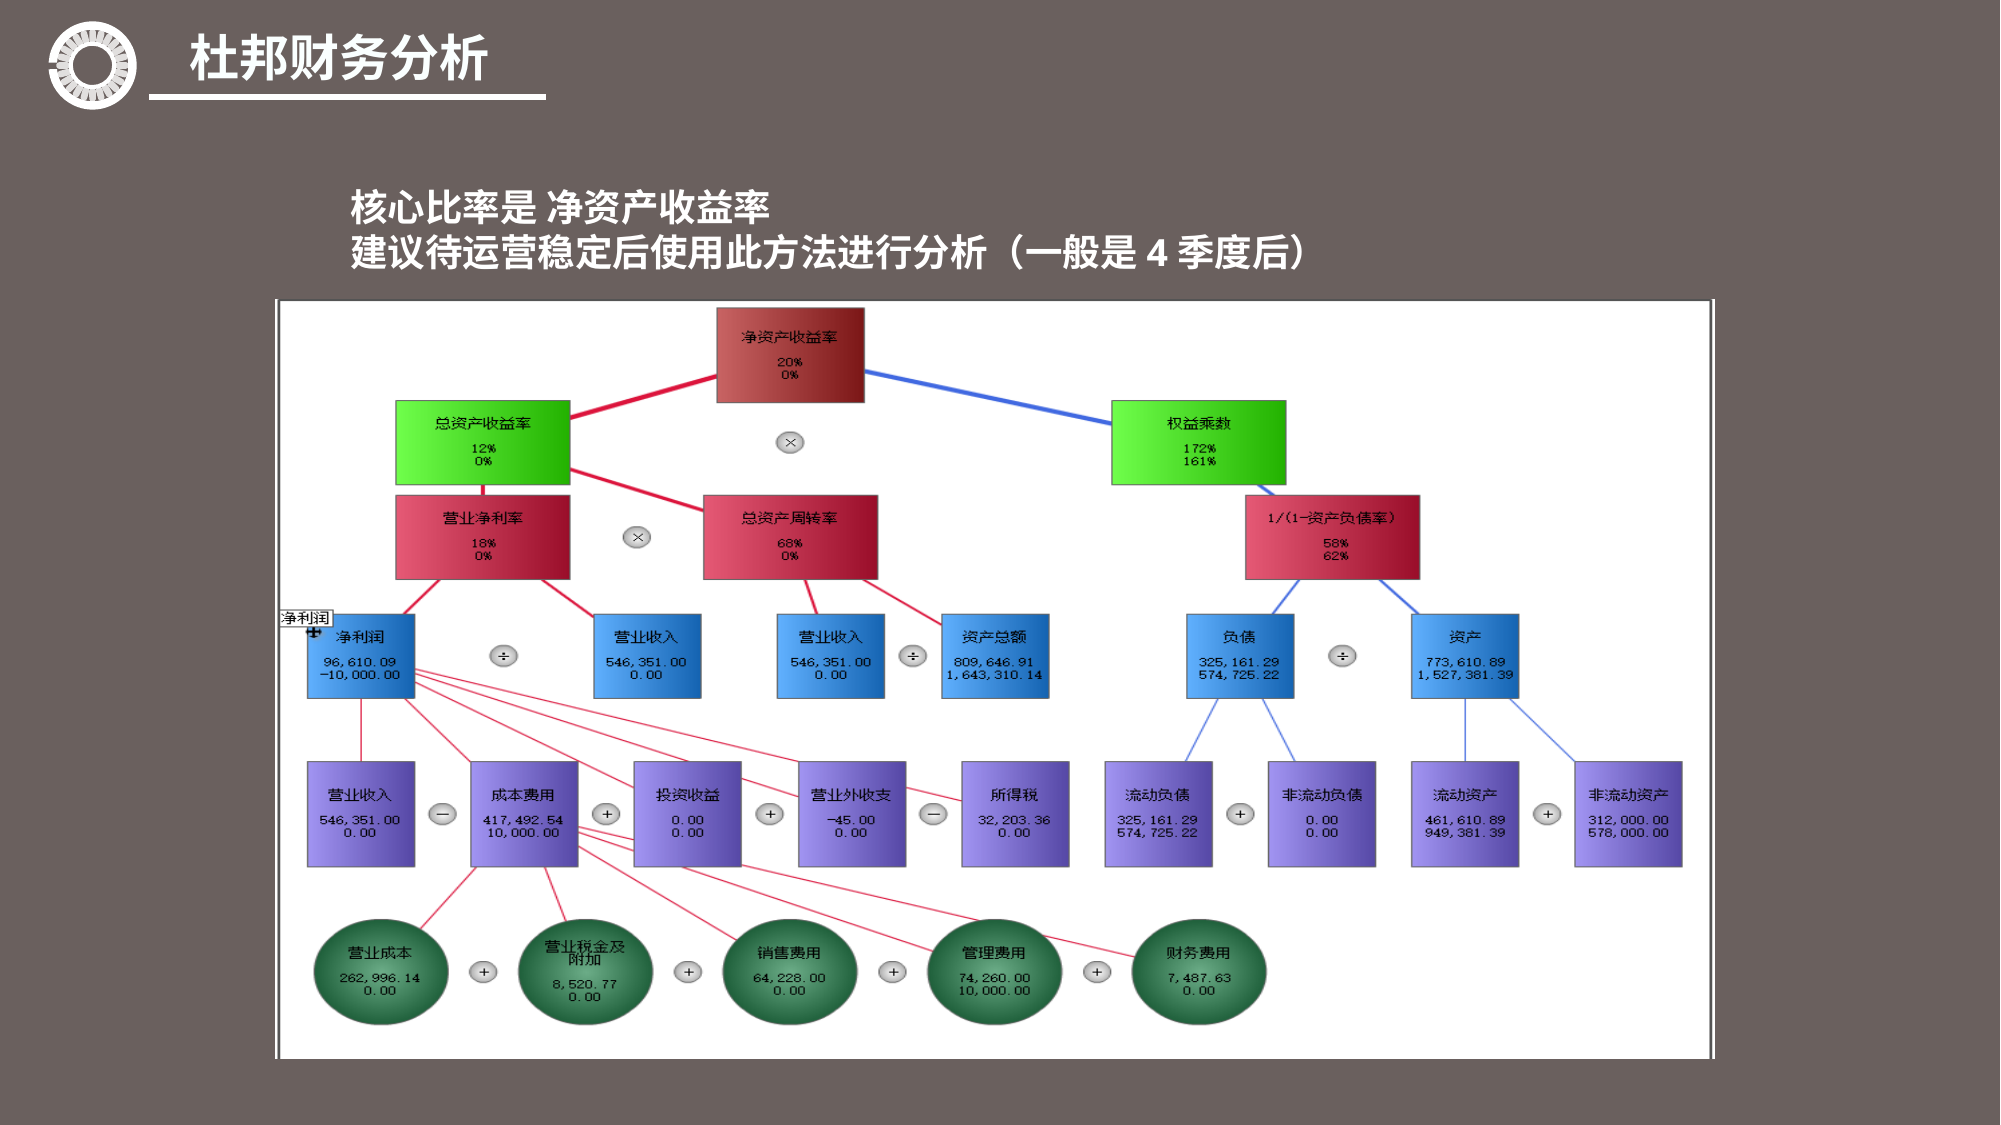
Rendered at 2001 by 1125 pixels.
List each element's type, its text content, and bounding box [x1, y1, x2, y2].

picture [275, 299, 1715, 1059]
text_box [48, 21, 137, 110]
text_box 杜邦财务分析 [142, 31, 564, 89]
text_box 核心比率是 净资产收益率 建议待运营稳定后使用此方法进行分析（一般是4季度后） [335, 176, 1640, 281]
